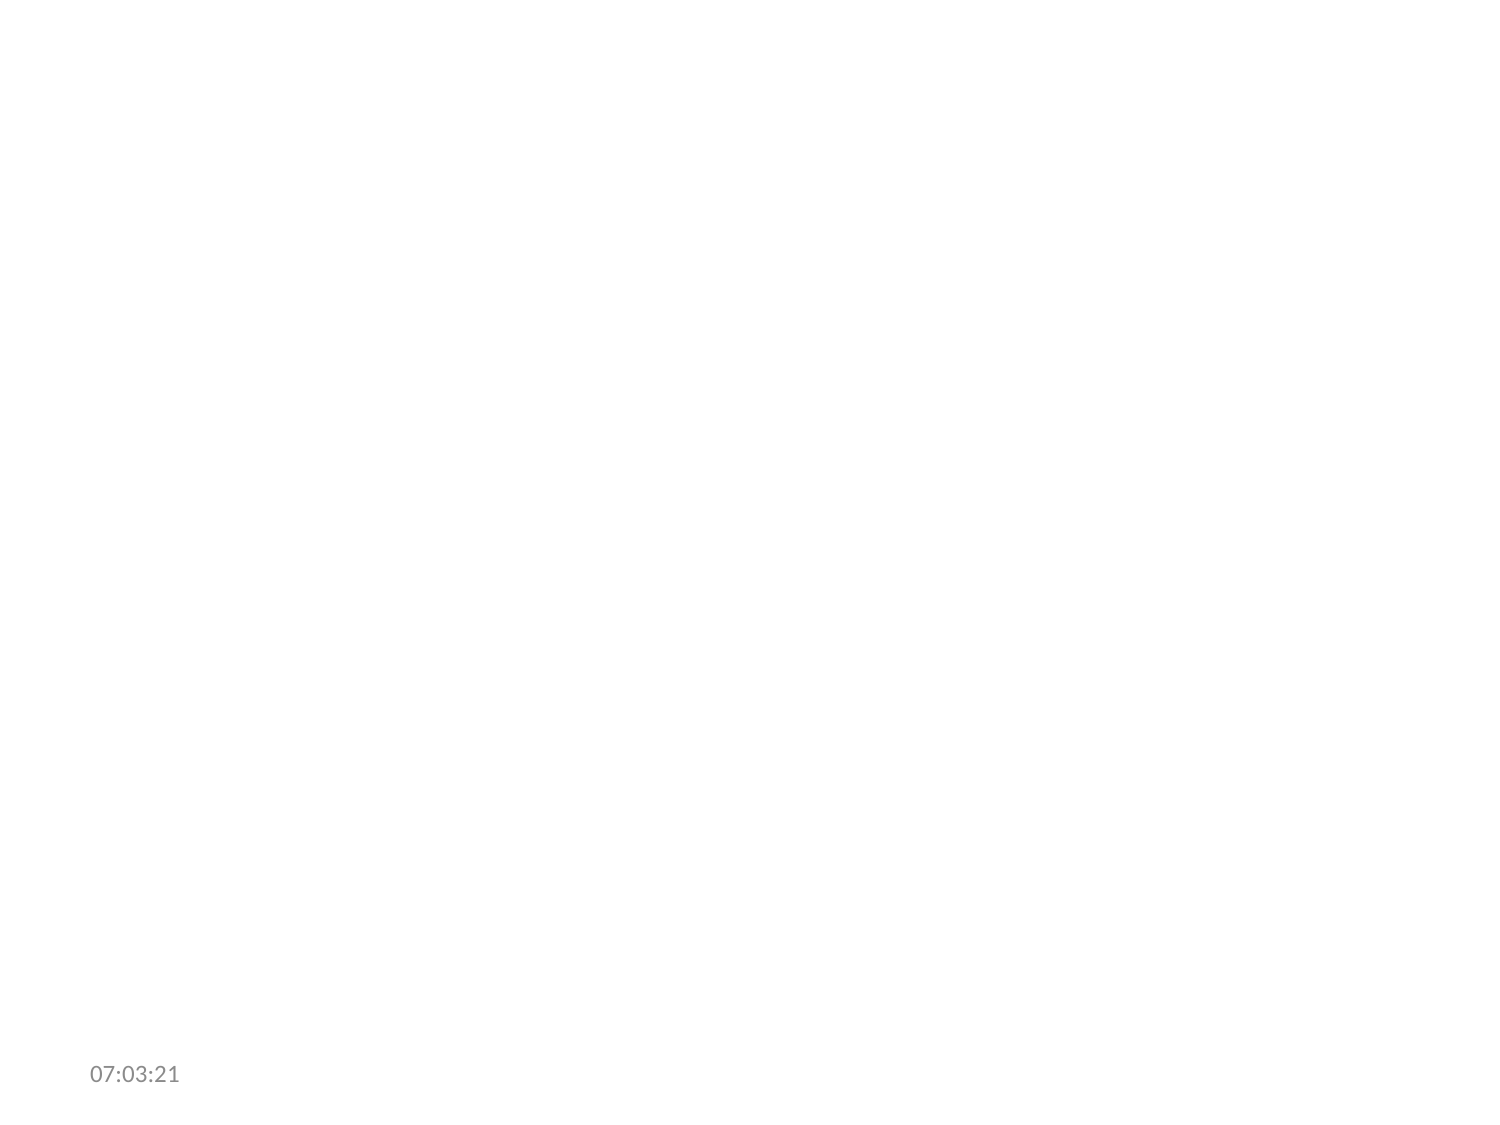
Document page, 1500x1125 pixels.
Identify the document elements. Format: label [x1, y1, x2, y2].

slide_number [75, 1042, 425, 1103]
